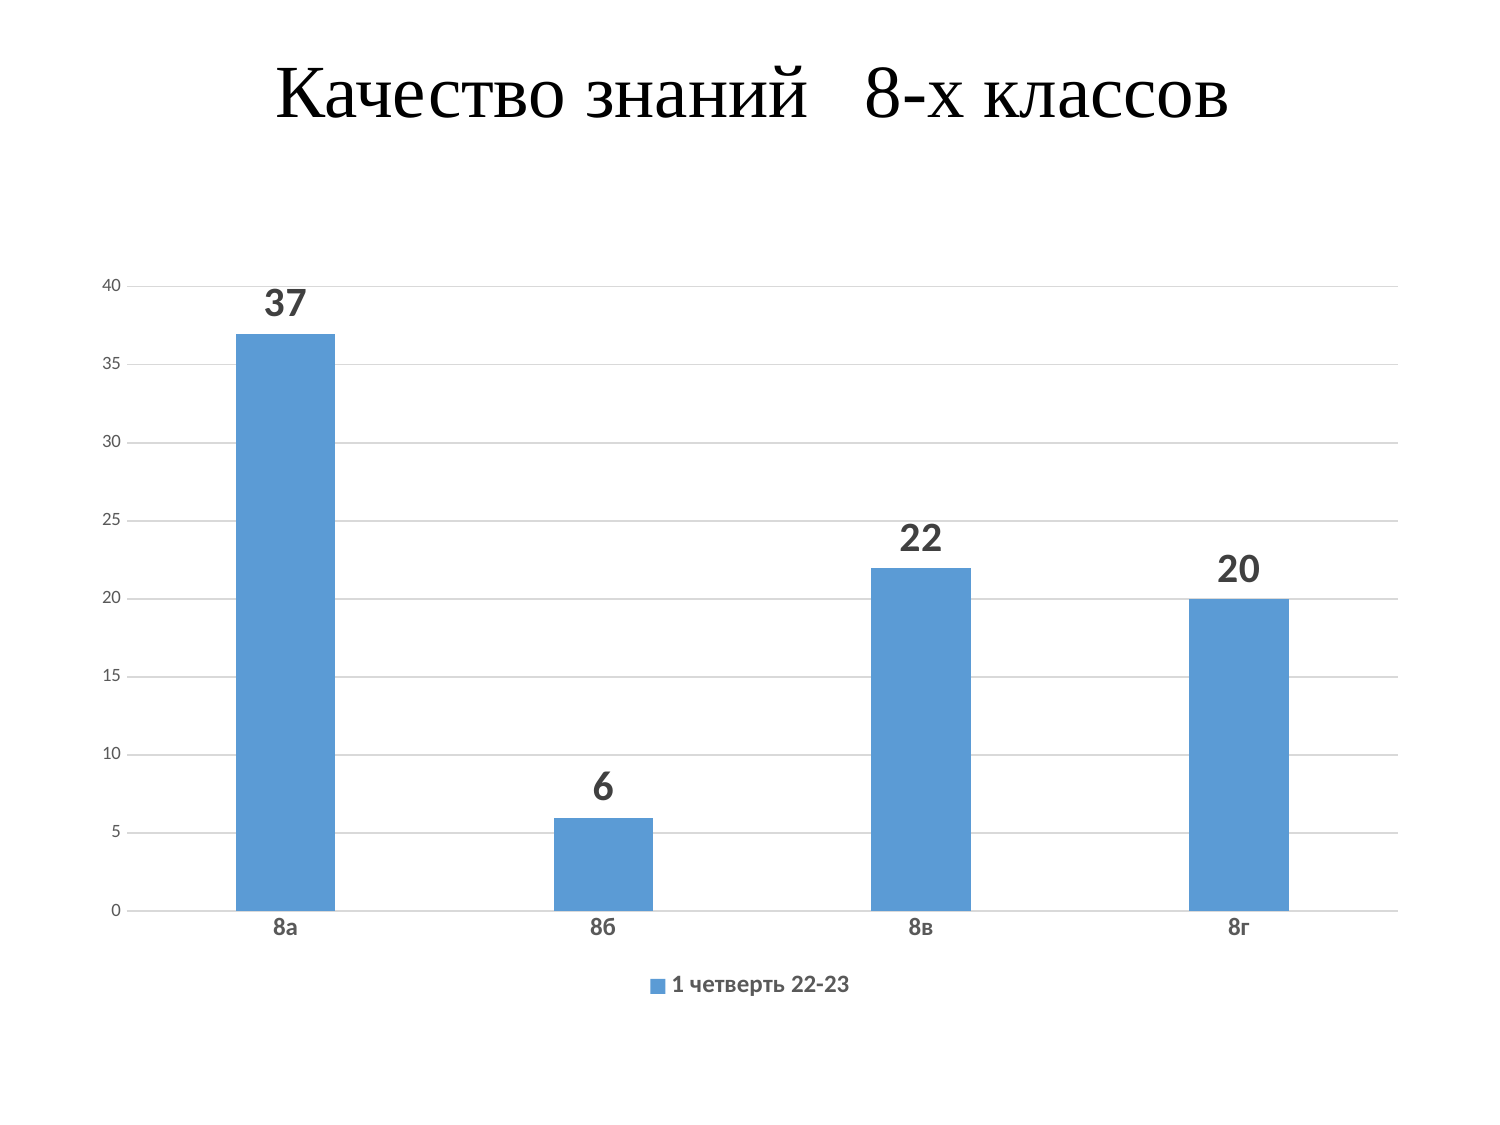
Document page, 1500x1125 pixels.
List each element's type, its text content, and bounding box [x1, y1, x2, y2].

title Качество знаний 8-х классов [82, 45, 1425, 129]
chart [74, 262, 1426, 1006]
